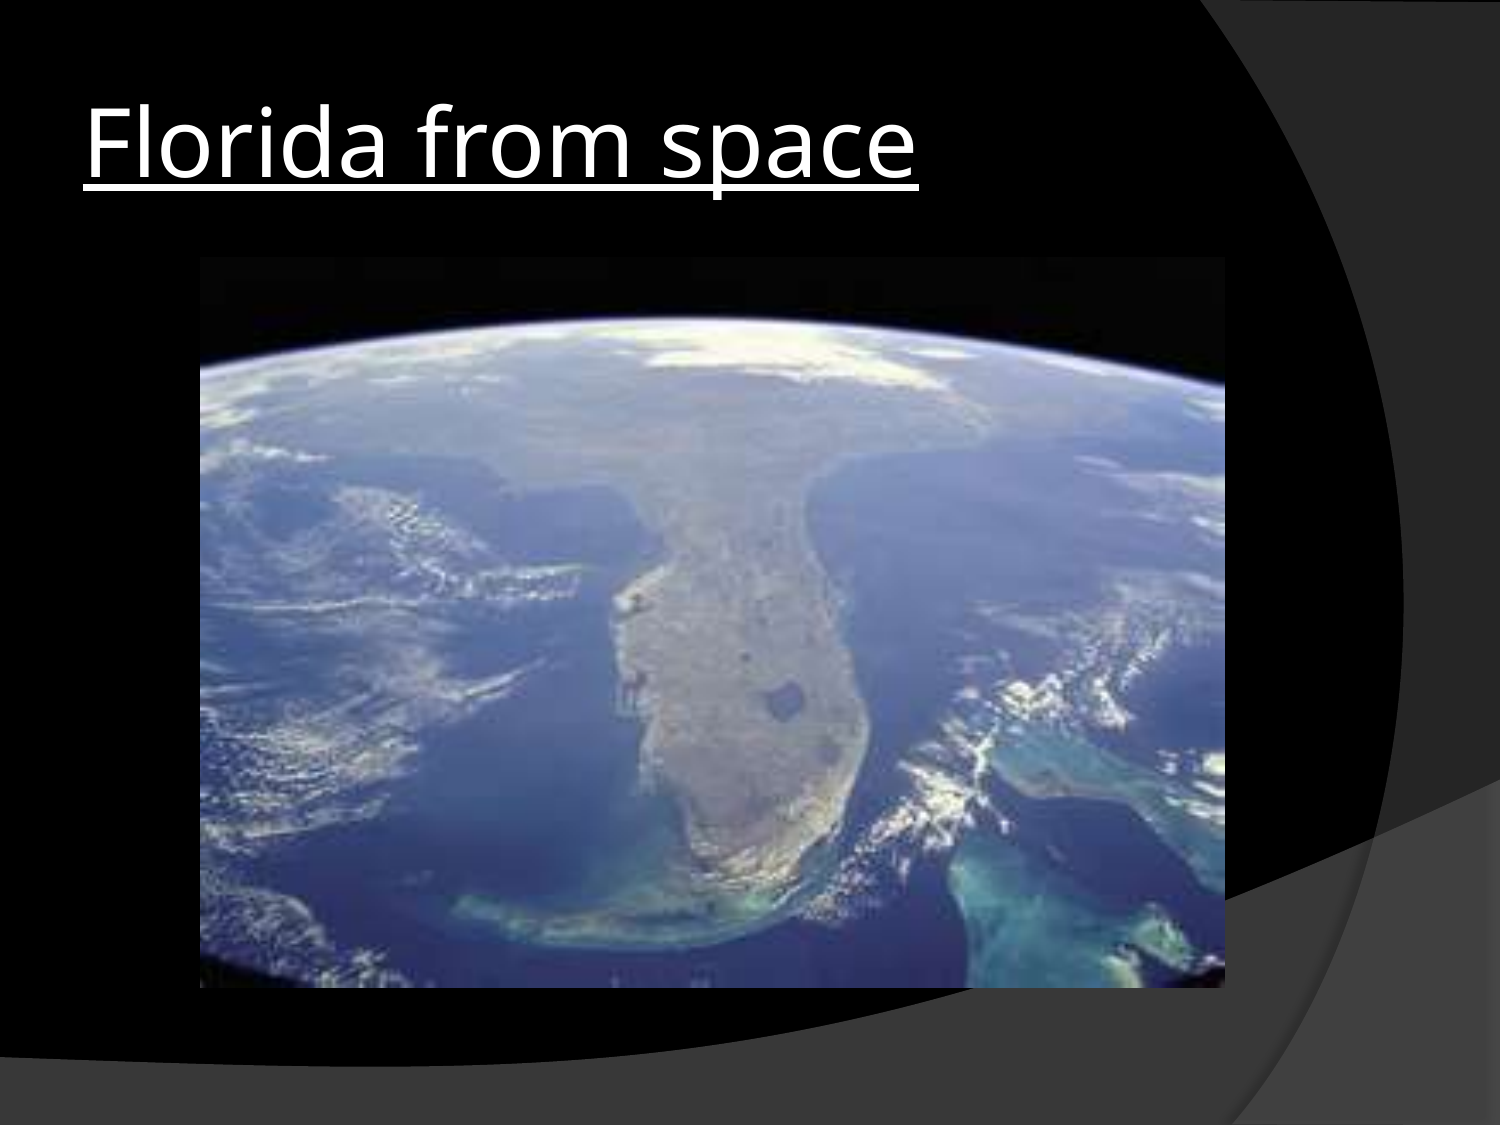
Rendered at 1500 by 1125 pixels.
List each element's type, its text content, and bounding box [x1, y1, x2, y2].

title Florida from space [75, 45, 1300, 233]
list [199, 257, 1226, 988]
